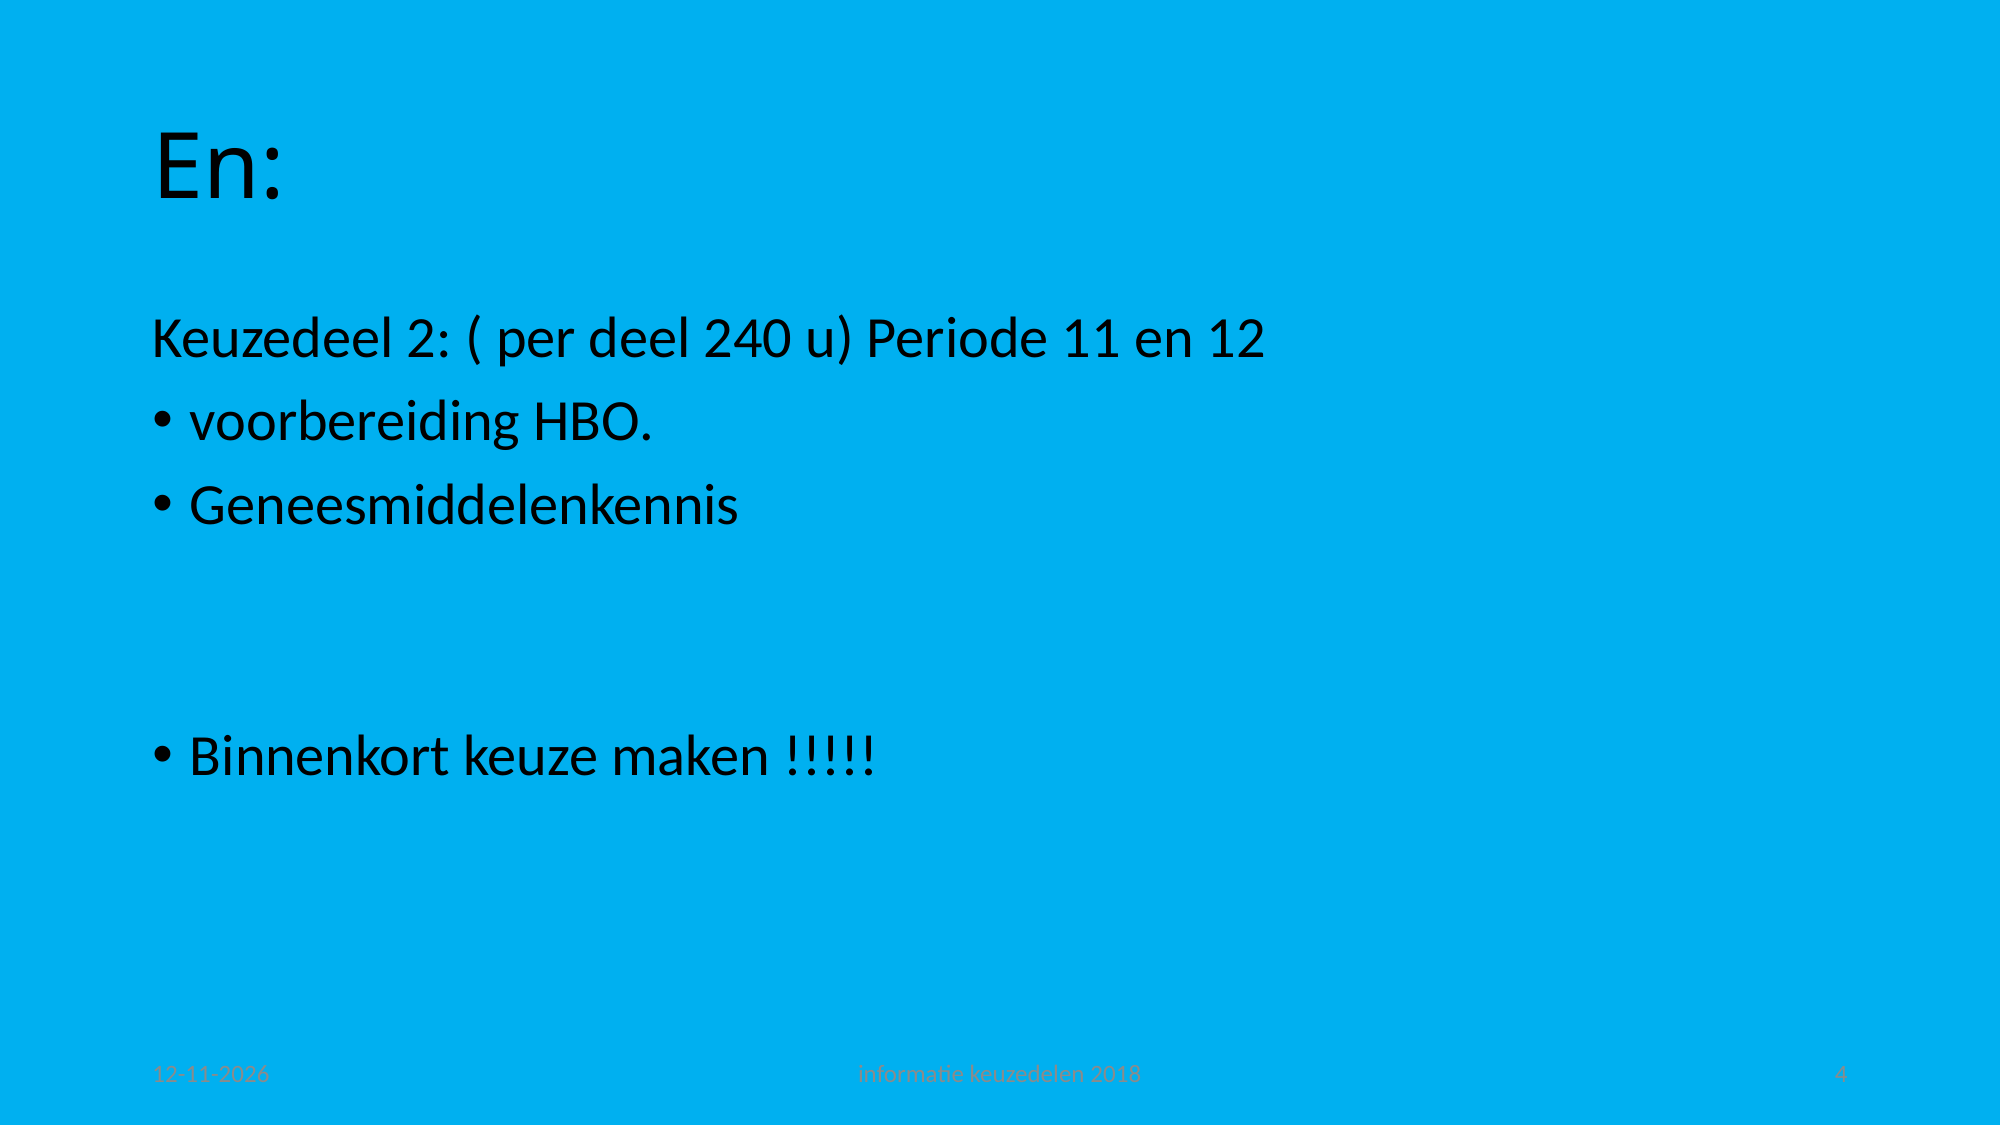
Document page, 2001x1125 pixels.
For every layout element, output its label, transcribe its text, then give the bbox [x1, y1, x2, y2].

slide_number 4 [1412, 1042, 1863, 1103]
title En: [137, 59, 1863, 278]
footer informatie keuzedelen 2018 [662, 1042, 1338, 1103]
list Keuzedeel 2: ( per deel 240 u) Periode 11 en 12 voorbereiding HBO. Geneesmiddelenkennis Binnenkort keuze maken !!!!! [137, 299, 1863, 1014]
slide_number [137, 1042, 588, 1103]
